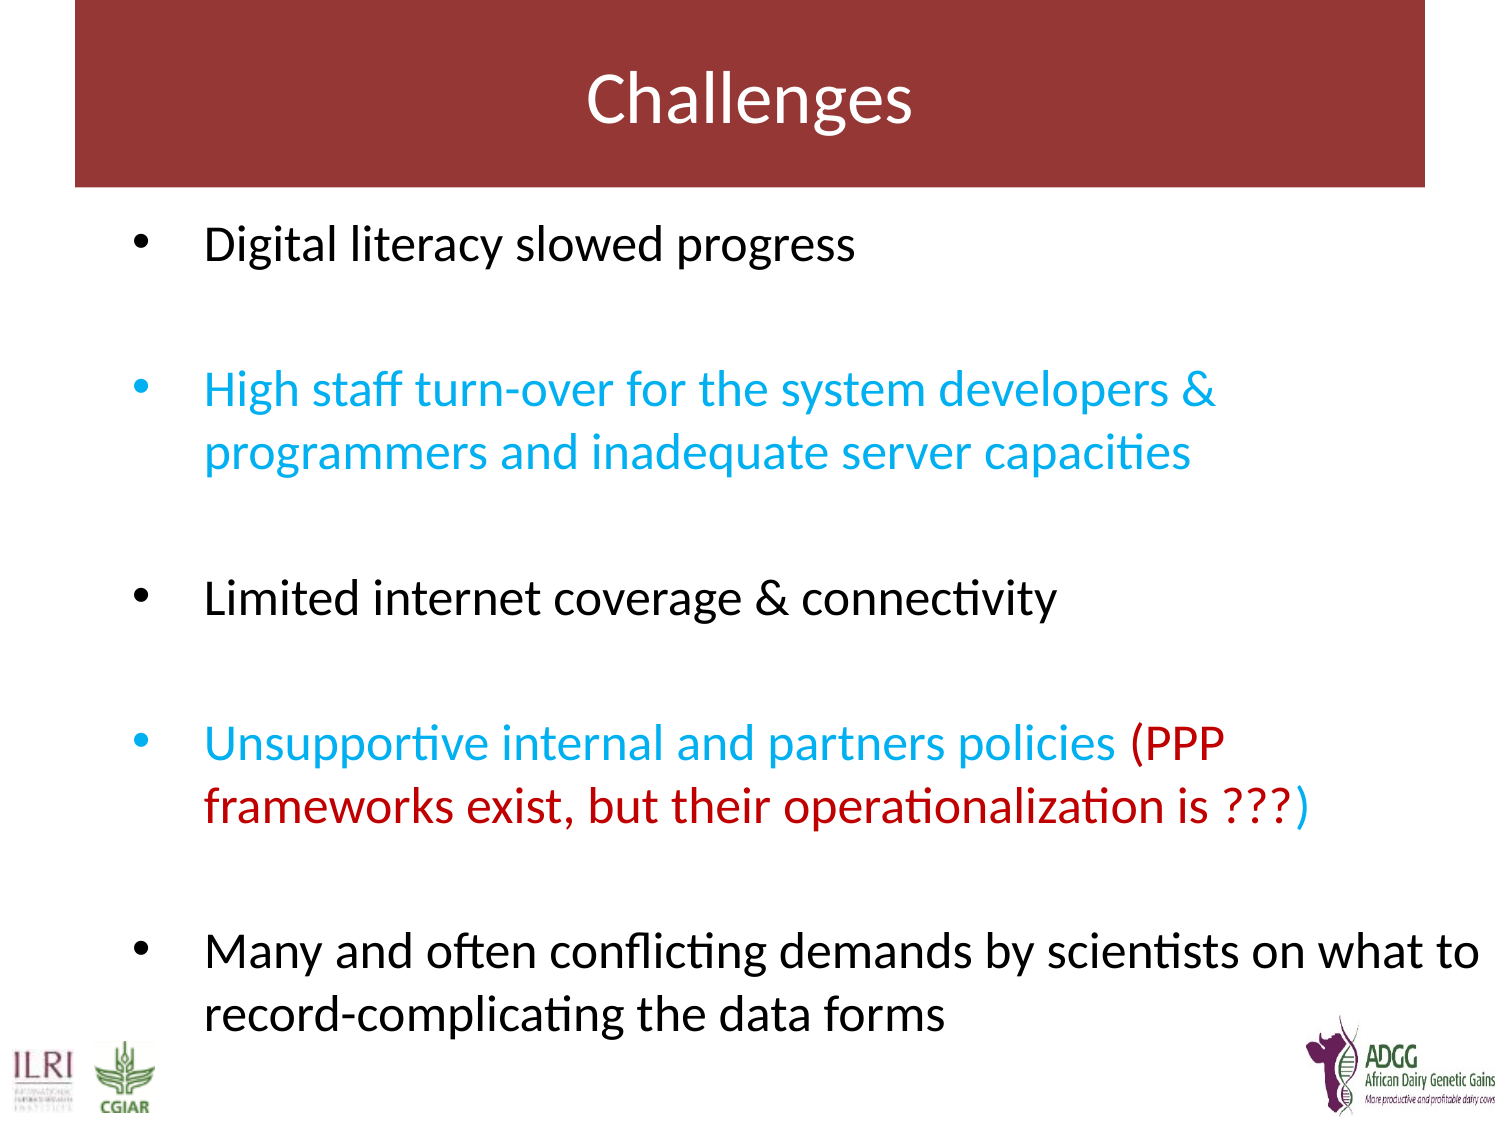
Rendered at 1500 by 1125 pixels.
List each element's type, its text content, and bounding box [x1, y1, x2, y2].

picture [12, 1050, 74, 1113]
list Digital literacy slowed progress High staff turn-over for the system developers & programmers and inadequate server capacities Limited internet coverage & connectivity Unsupportive internal and partners policies (PPP frameworks exist, but their operationalization is ???) Many and often conflicting demands by scientists on what to record-complicating the data forms [0, 201, 1500, 1050]
picture [94, 1050, 155, 1113]
title Challenges [75, 0, 1425, 188]
picture [1306, 1011, 1495, 1117]
